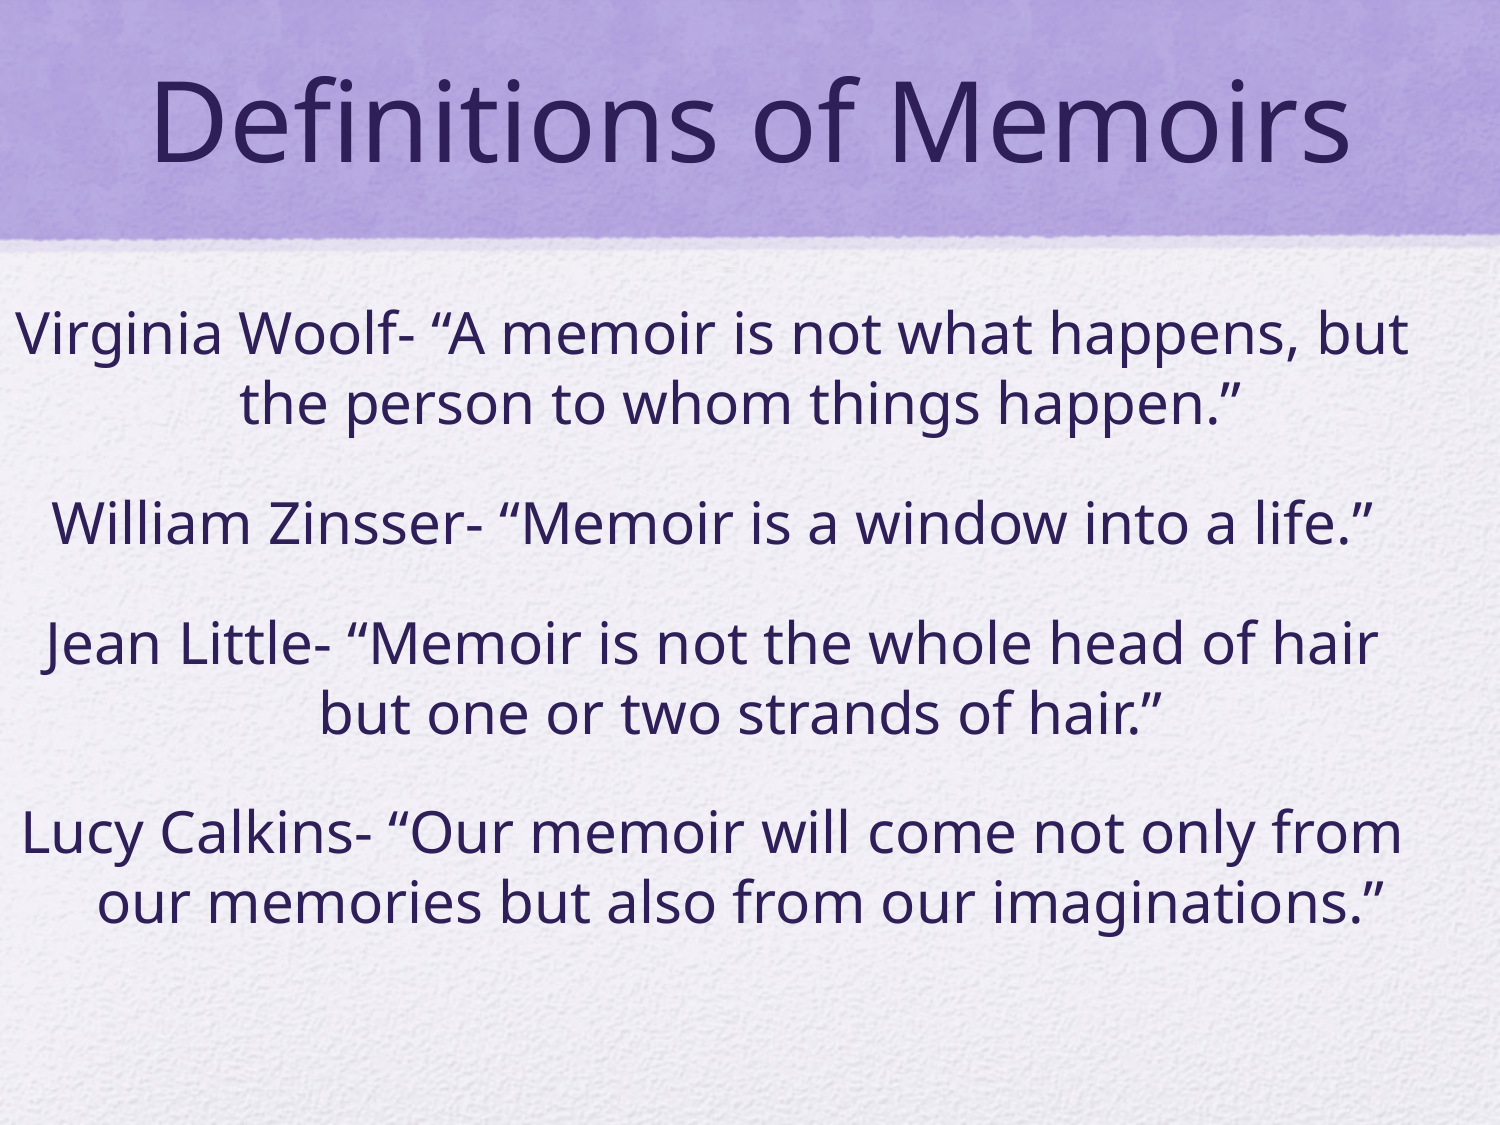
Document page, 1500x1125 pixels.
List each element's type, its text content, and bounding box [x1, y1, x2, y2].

picture [0, 225, 1500, 1125]
list Virginia Woolf- “A memoir is not what happens, but the person to whom things happen.” William Zinsser- “Memoir is a window into a life.” Jean Little- “Memoir is not the whole head of hair but one or two strands of hair.” Lucy Calkins- “Our memoir will come not only from our memories but also from our imaginations.” [0, 288, 1425, 1063]
title Definitions of Memoirs [129, 6, 1372, 239]
